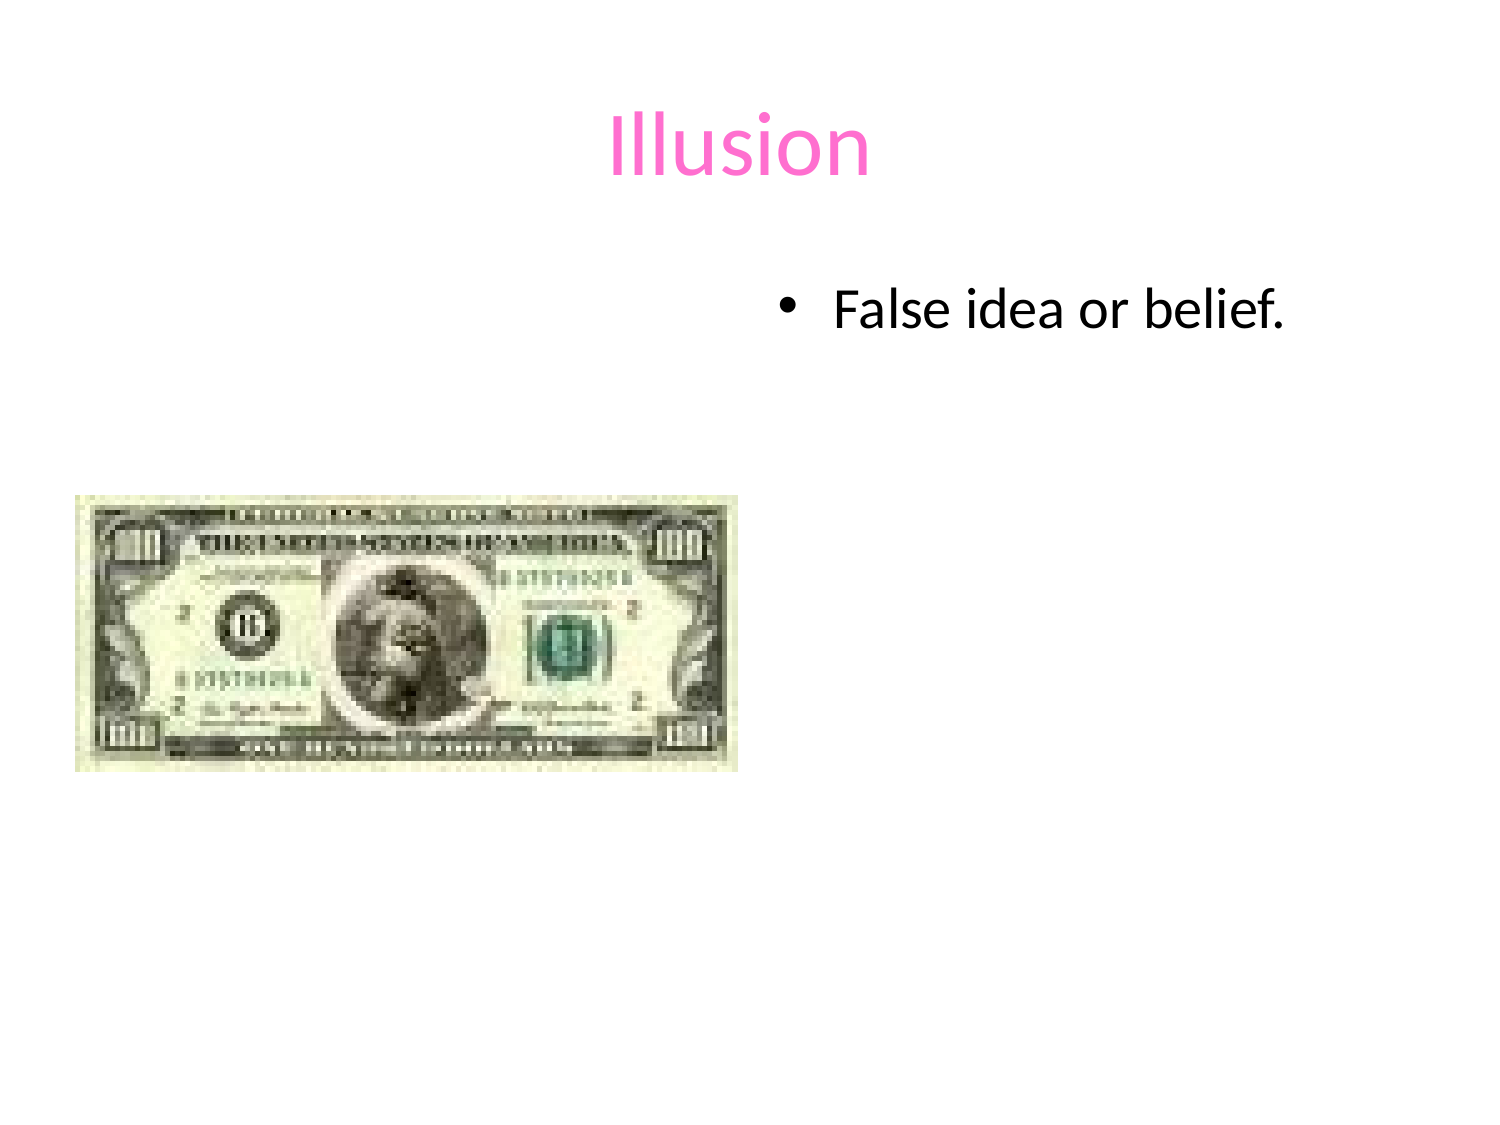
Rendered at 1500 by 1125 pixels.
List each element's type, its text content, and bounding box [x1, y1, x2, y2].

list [74, 262, 738, 1006]
title Illusion [75, 45, 1425, 233]
list False idea or belief. [762, 262, 1425, 1005]
